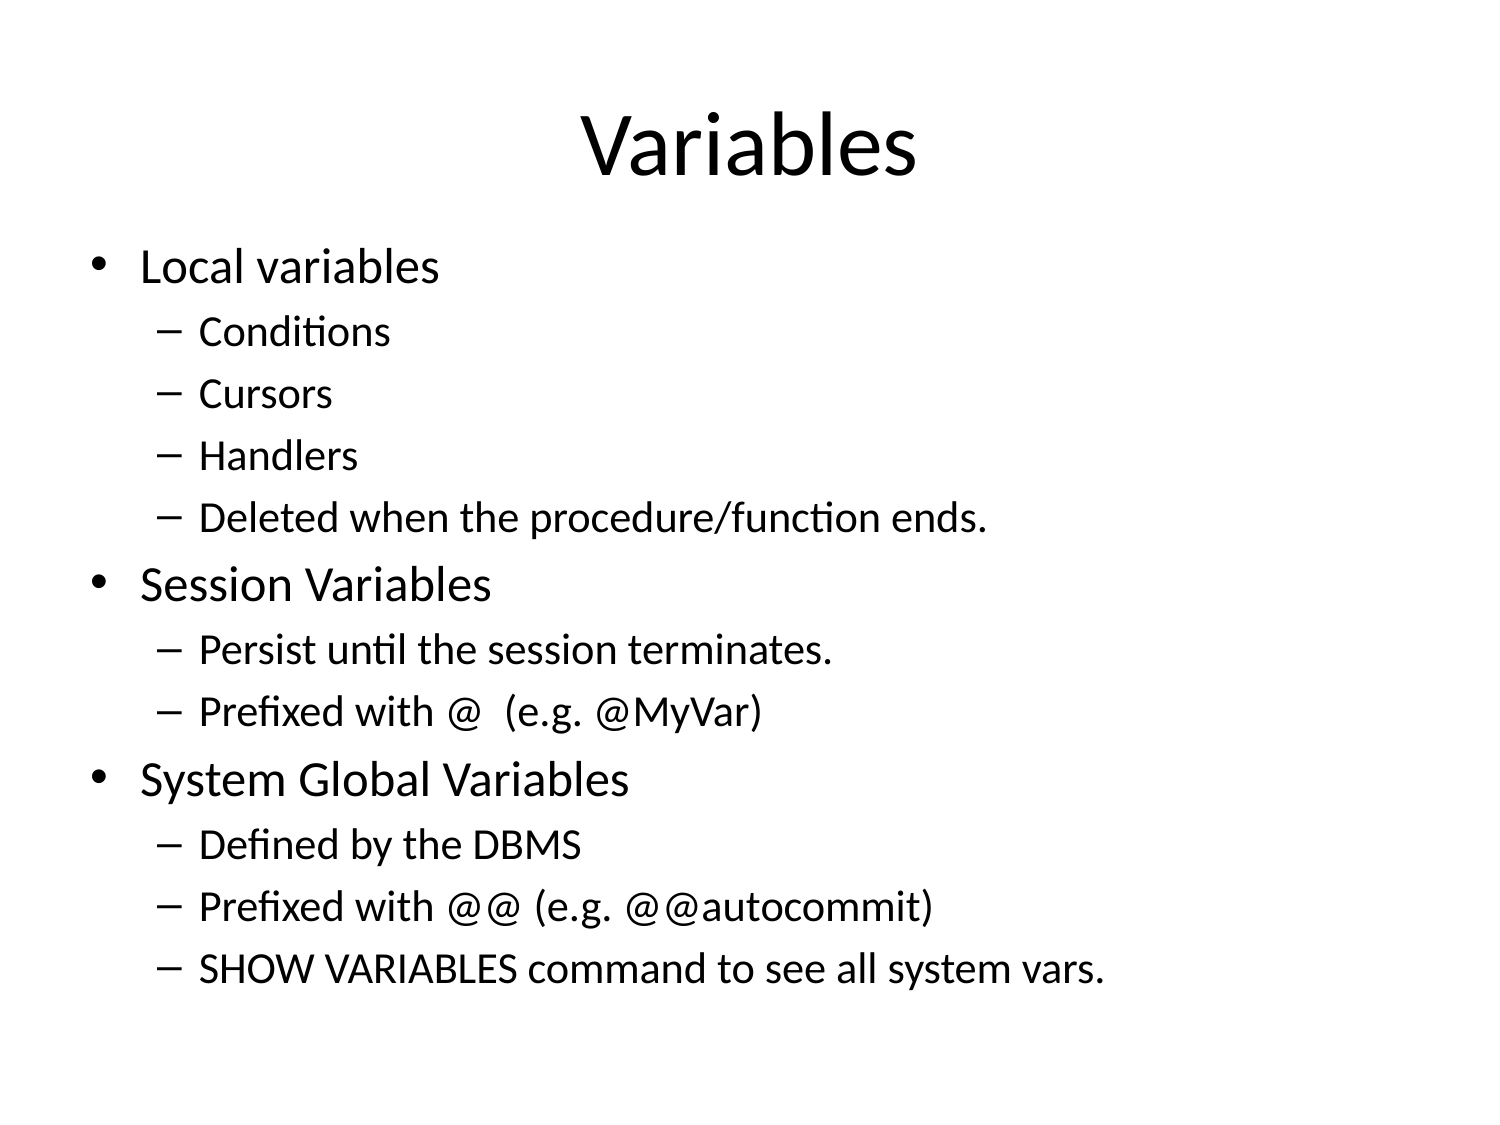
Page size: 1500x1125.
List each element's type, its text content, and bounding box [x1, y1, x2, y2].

title Variables [75, 45, 1425, 224]
list Local variables Conditions Cursors Handlers Deleted when the procedure/function ends. Session Variables Persist until the session terminates. Prefixed with @ (e.g. @MyVar) System Global Variables Defined by the DBMS Prefixed with @@ (e.g. @@autocommit) SHOW VARIABLES command to see all system vars. [75, 224, 1425, 1005]
